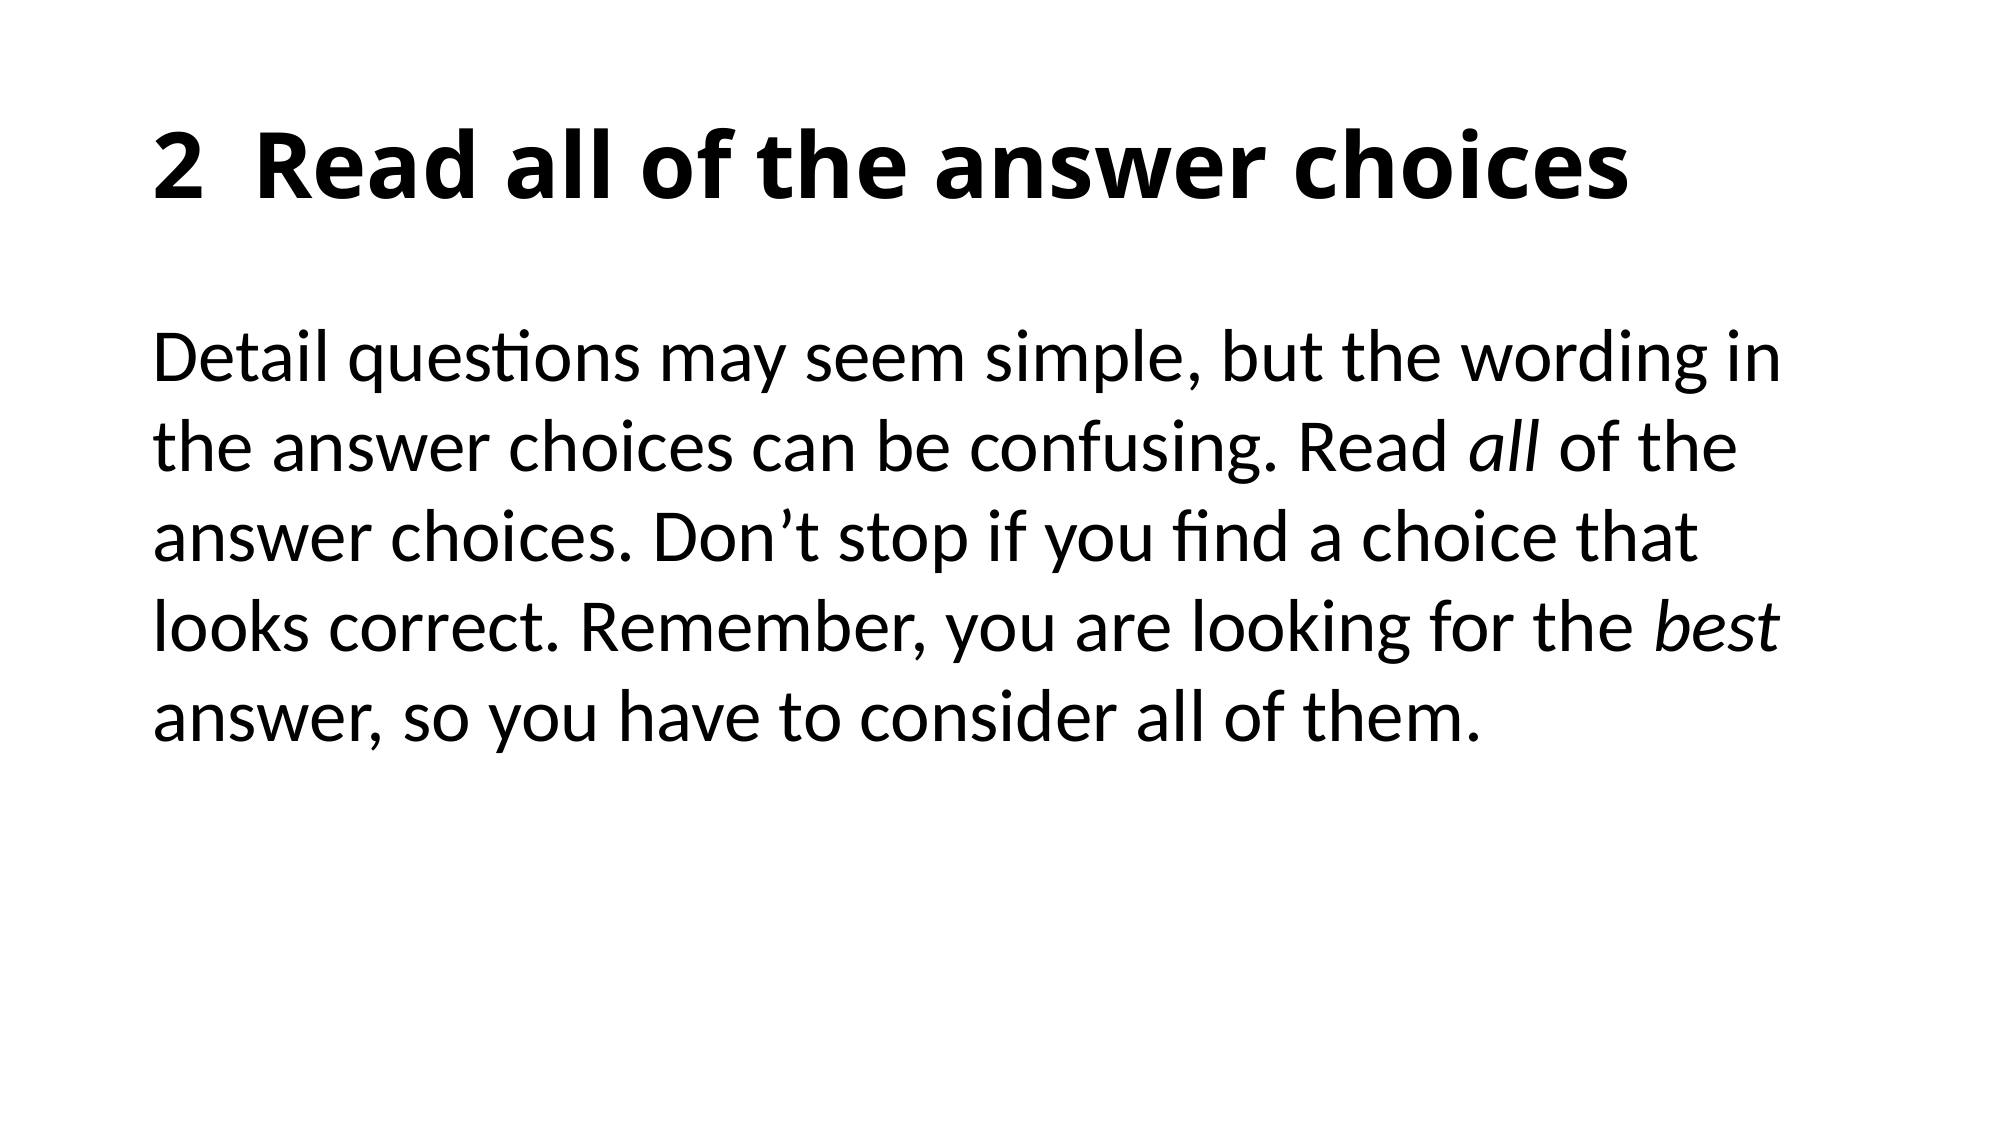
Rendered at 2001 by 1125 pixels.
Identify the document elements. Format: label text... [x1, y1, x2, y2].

title 2 Read all of the answer choices [137, 59, 1863, 278]
list Detail questions may seem simple, but the wording in the answer choices can be confusing. Read all of the answer choices. Don’t stop if you find a choice that looks correct. Remember, you are looking for the best answer, so you have to consider all of them. [137, 299, 1863, 1014]
